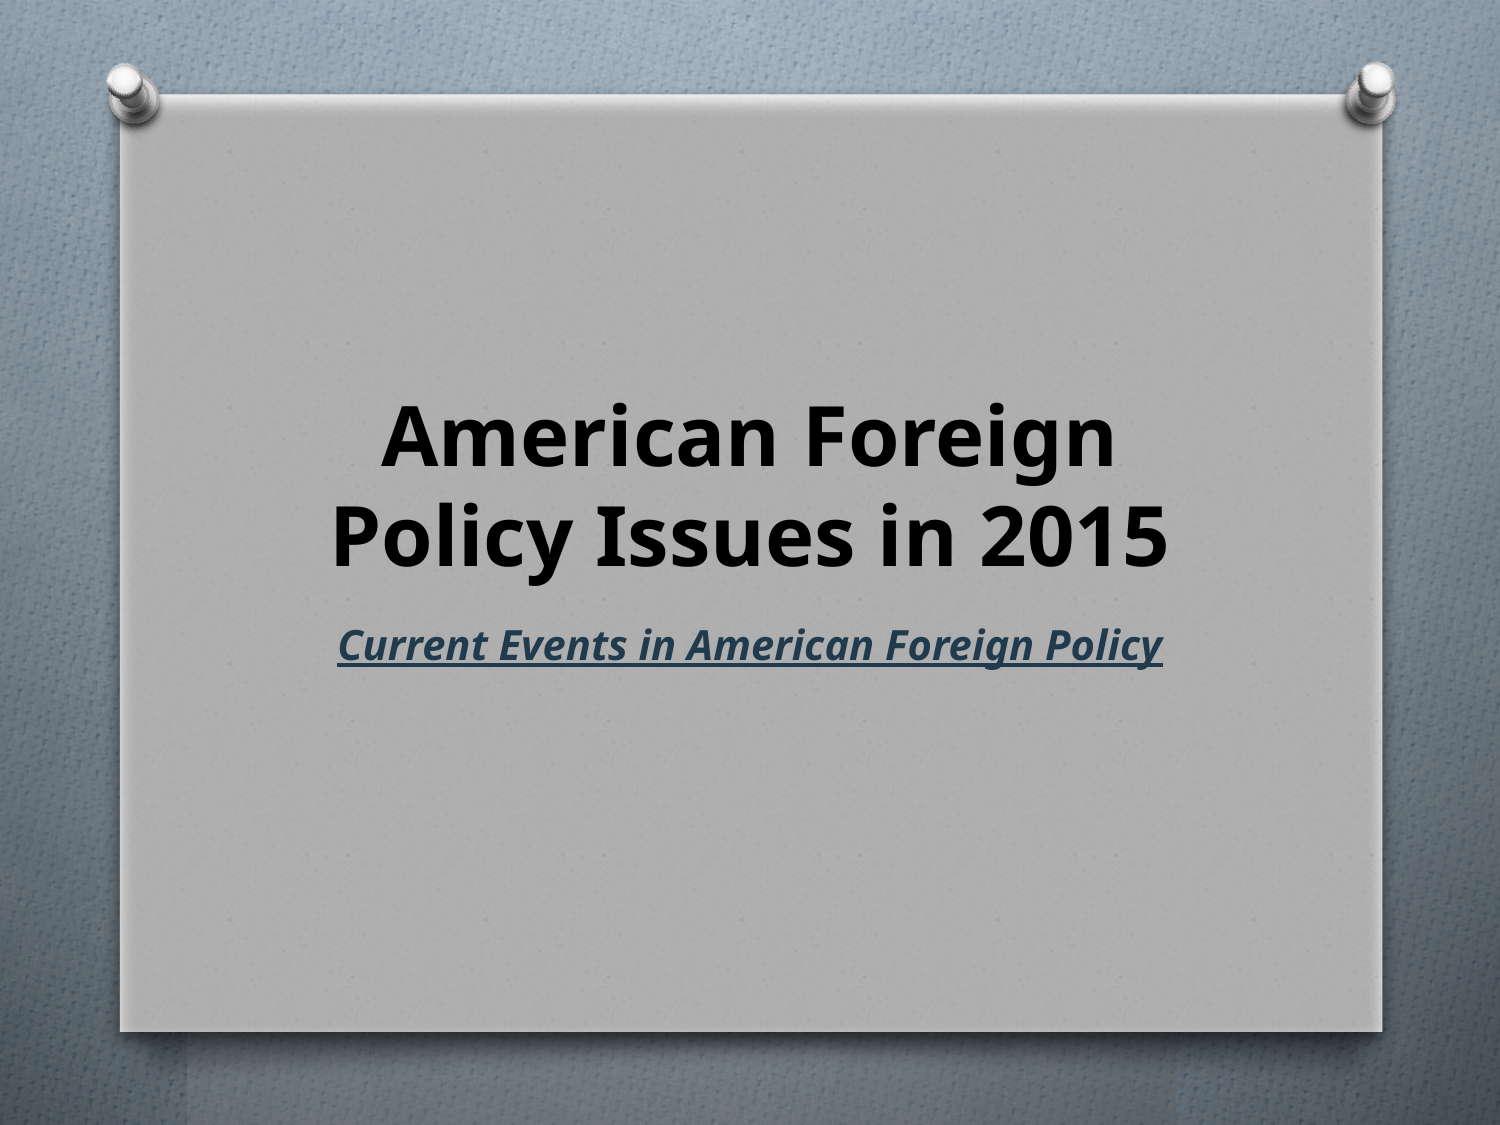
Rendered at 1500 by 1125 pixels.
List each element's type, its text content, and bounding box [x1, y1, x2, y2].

picture [1317, 35, 1439, 156]
picture [75, 29, 198, 153]
title American Foreign Policy Issues in 2015 [237, 367, 1263, 591]
list Current Events in American Foreign Policy [238, 611, 1262, 826]
